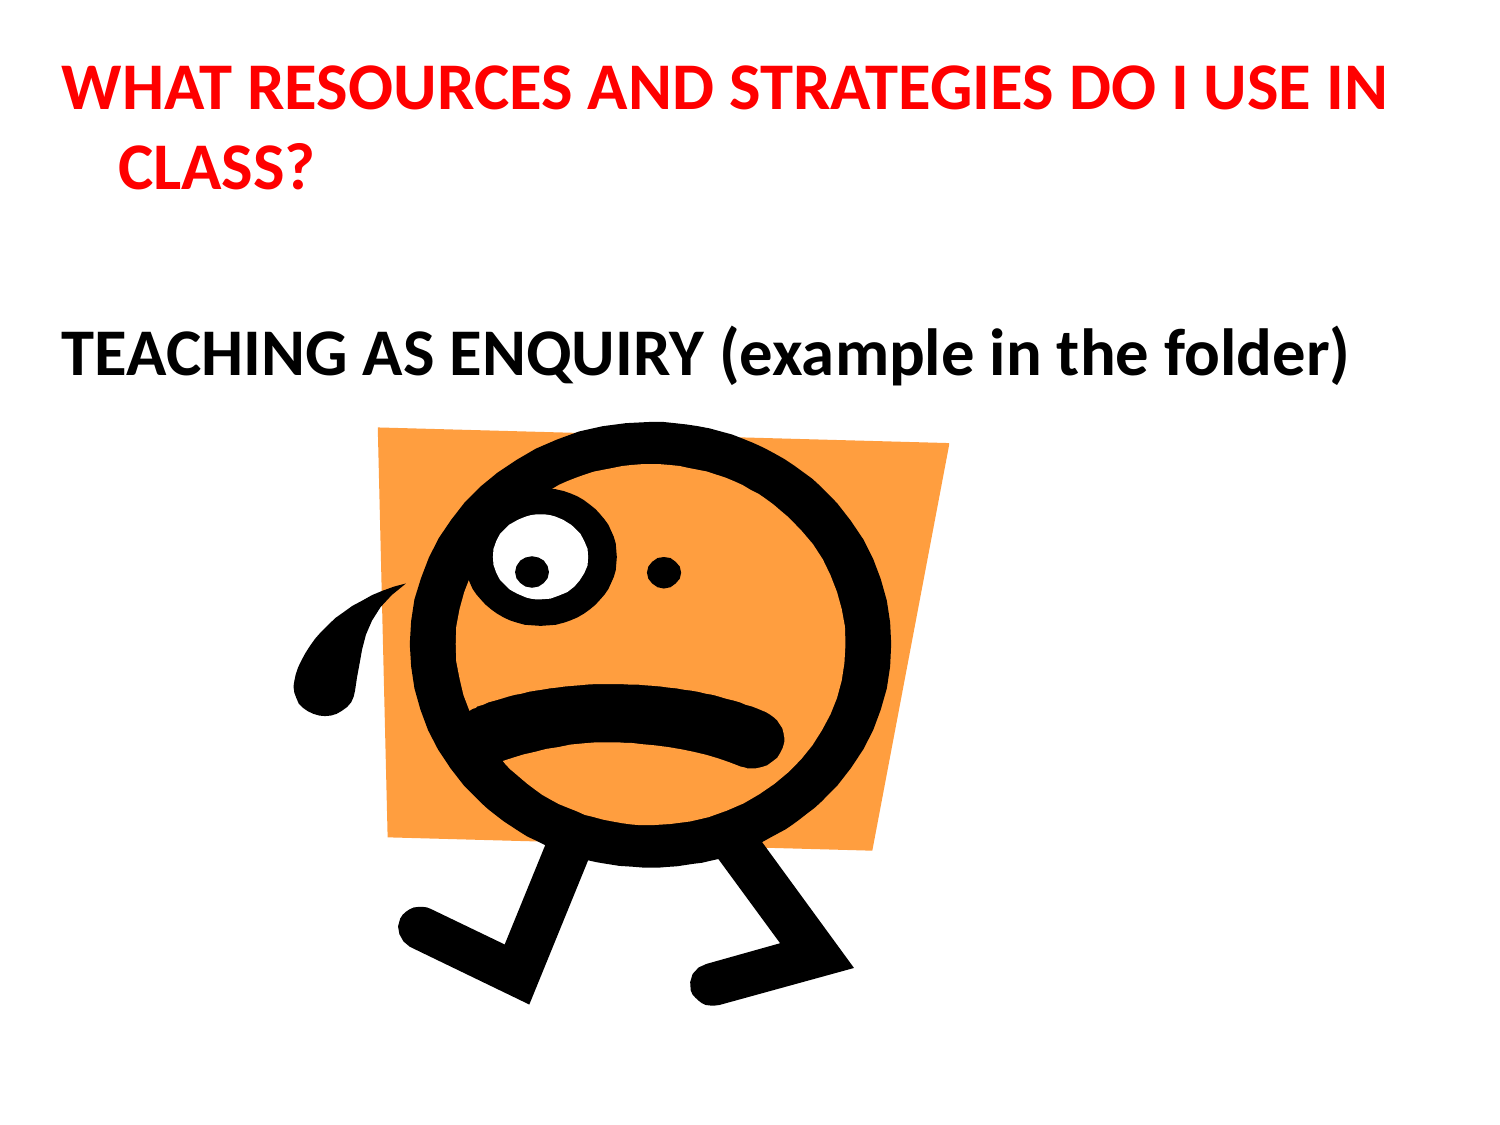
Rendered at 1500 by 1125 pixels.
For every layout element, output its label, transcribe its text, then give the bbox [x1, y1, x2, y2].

picture [292, 421, 950, 1008]
list WHAT RESOURCES AND STRATEGIES DO I USE IN CLASS? TEACHING AS ENQUIRY (example in the folder) [46, 35, 1425, 958]
